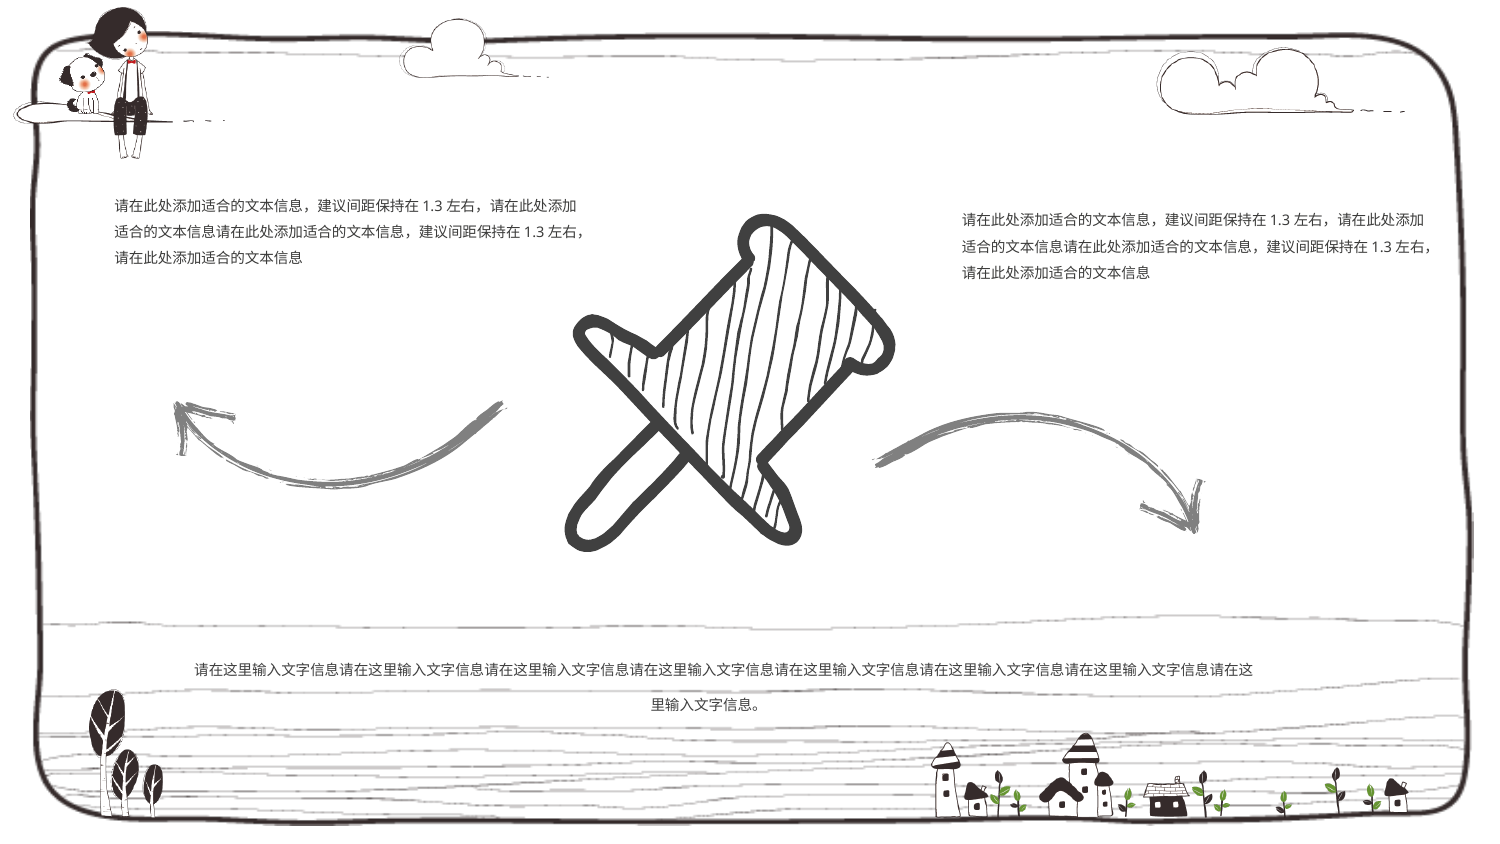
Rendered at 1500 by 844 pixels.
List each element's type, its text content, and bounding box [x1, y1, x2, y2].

text_box [173, 400, 508, 490]
text_box 请在此处添加适合的文本信息，建议间距保持在1.3左右，请在此处添加适合的文本信息请在此处添加适合的文本信息，建议间距保持在1.3左右，请在此处添加适合的文本信息 [103, 182, 594, 273]
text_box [564, 213, 896, 553]
text_box 请在此处添加适合的文本信息，建议间距保持在1.3左右，请在此处添加适合的文本信息请在此处添加适合的文本信息，建议间距保持在1.3左右，请在此处添加适合的文本信息 [950, 196, 1441, 287]
text_box 请在这里输入文字信息请在这里输入文字信息请在这里输入文字信息请在这里输入文字信息请在这里输入文字信息请在这里输入文字信息请在这里输入文字信息请在这里输入文字信息。 [154, 637, 1267, 754]
picture [13, 7, 1474, 826]
text_box [896, 411, 1207, 534]
